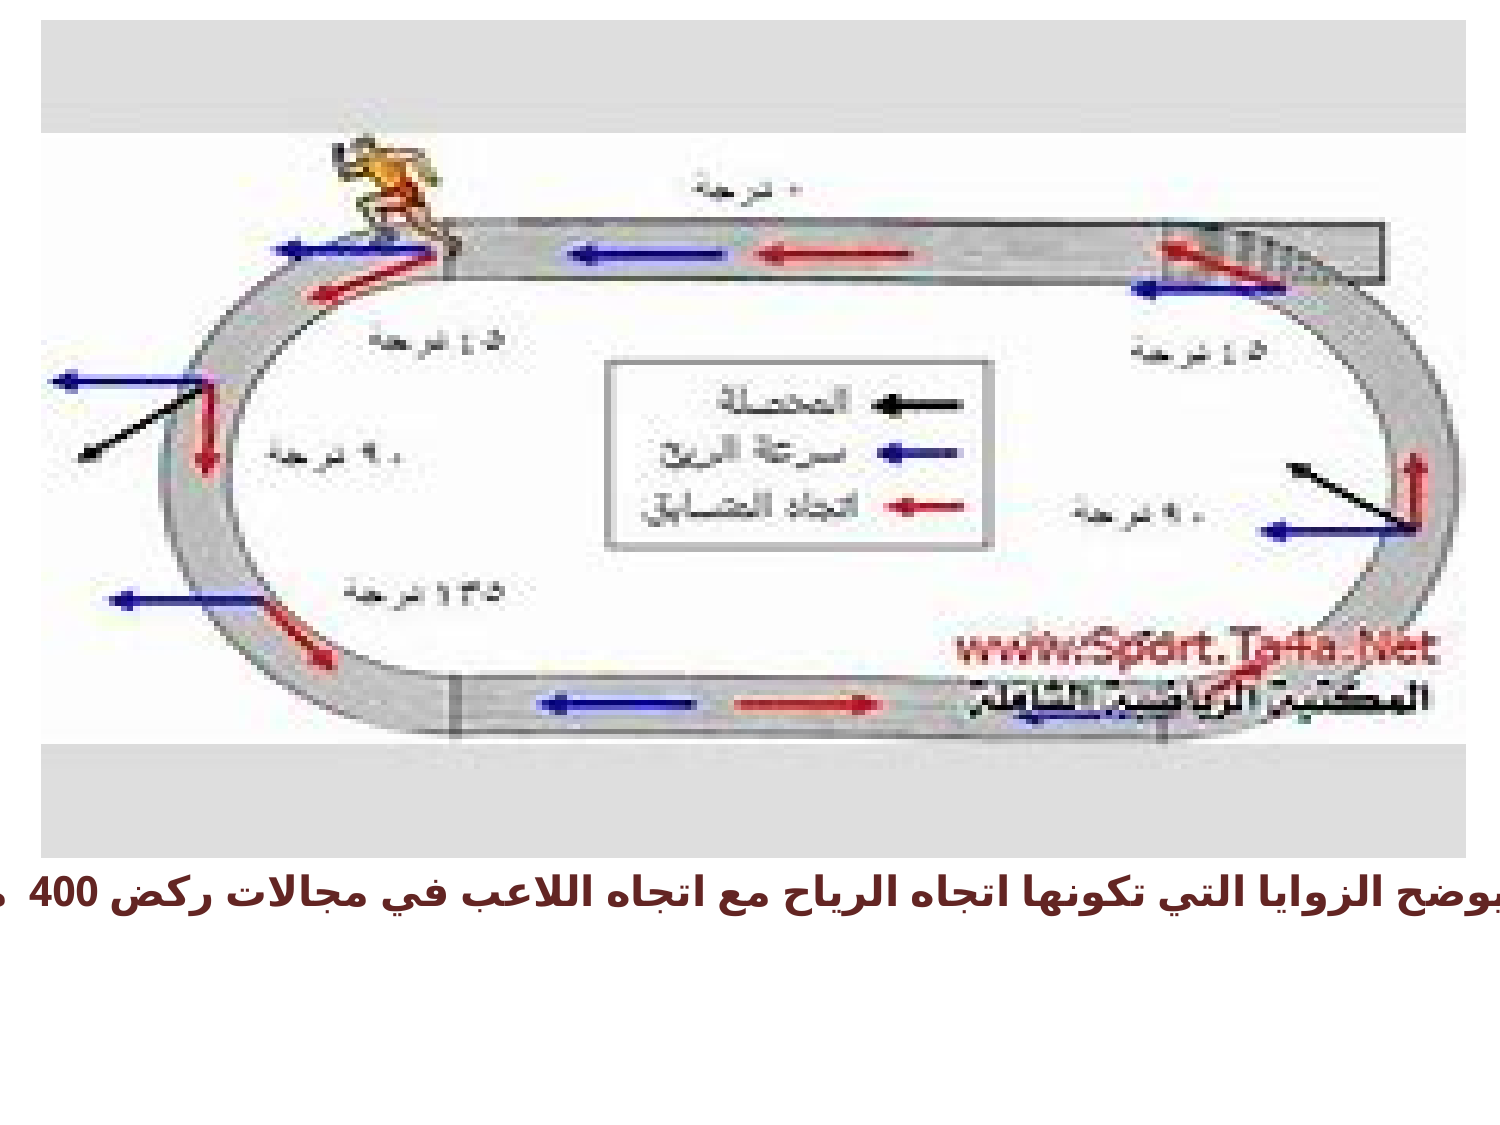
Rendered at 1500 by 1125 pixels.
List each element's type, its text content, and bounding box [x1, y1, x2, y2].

picture [40, 20, 1466, 858]
text_box شكل (3) يوضح الزوايا التي تكونها اتجاه الرياح مع اتجاه اللاعب في مجالات ركض 400 متر حرة [0, 857, 1500, 923]
